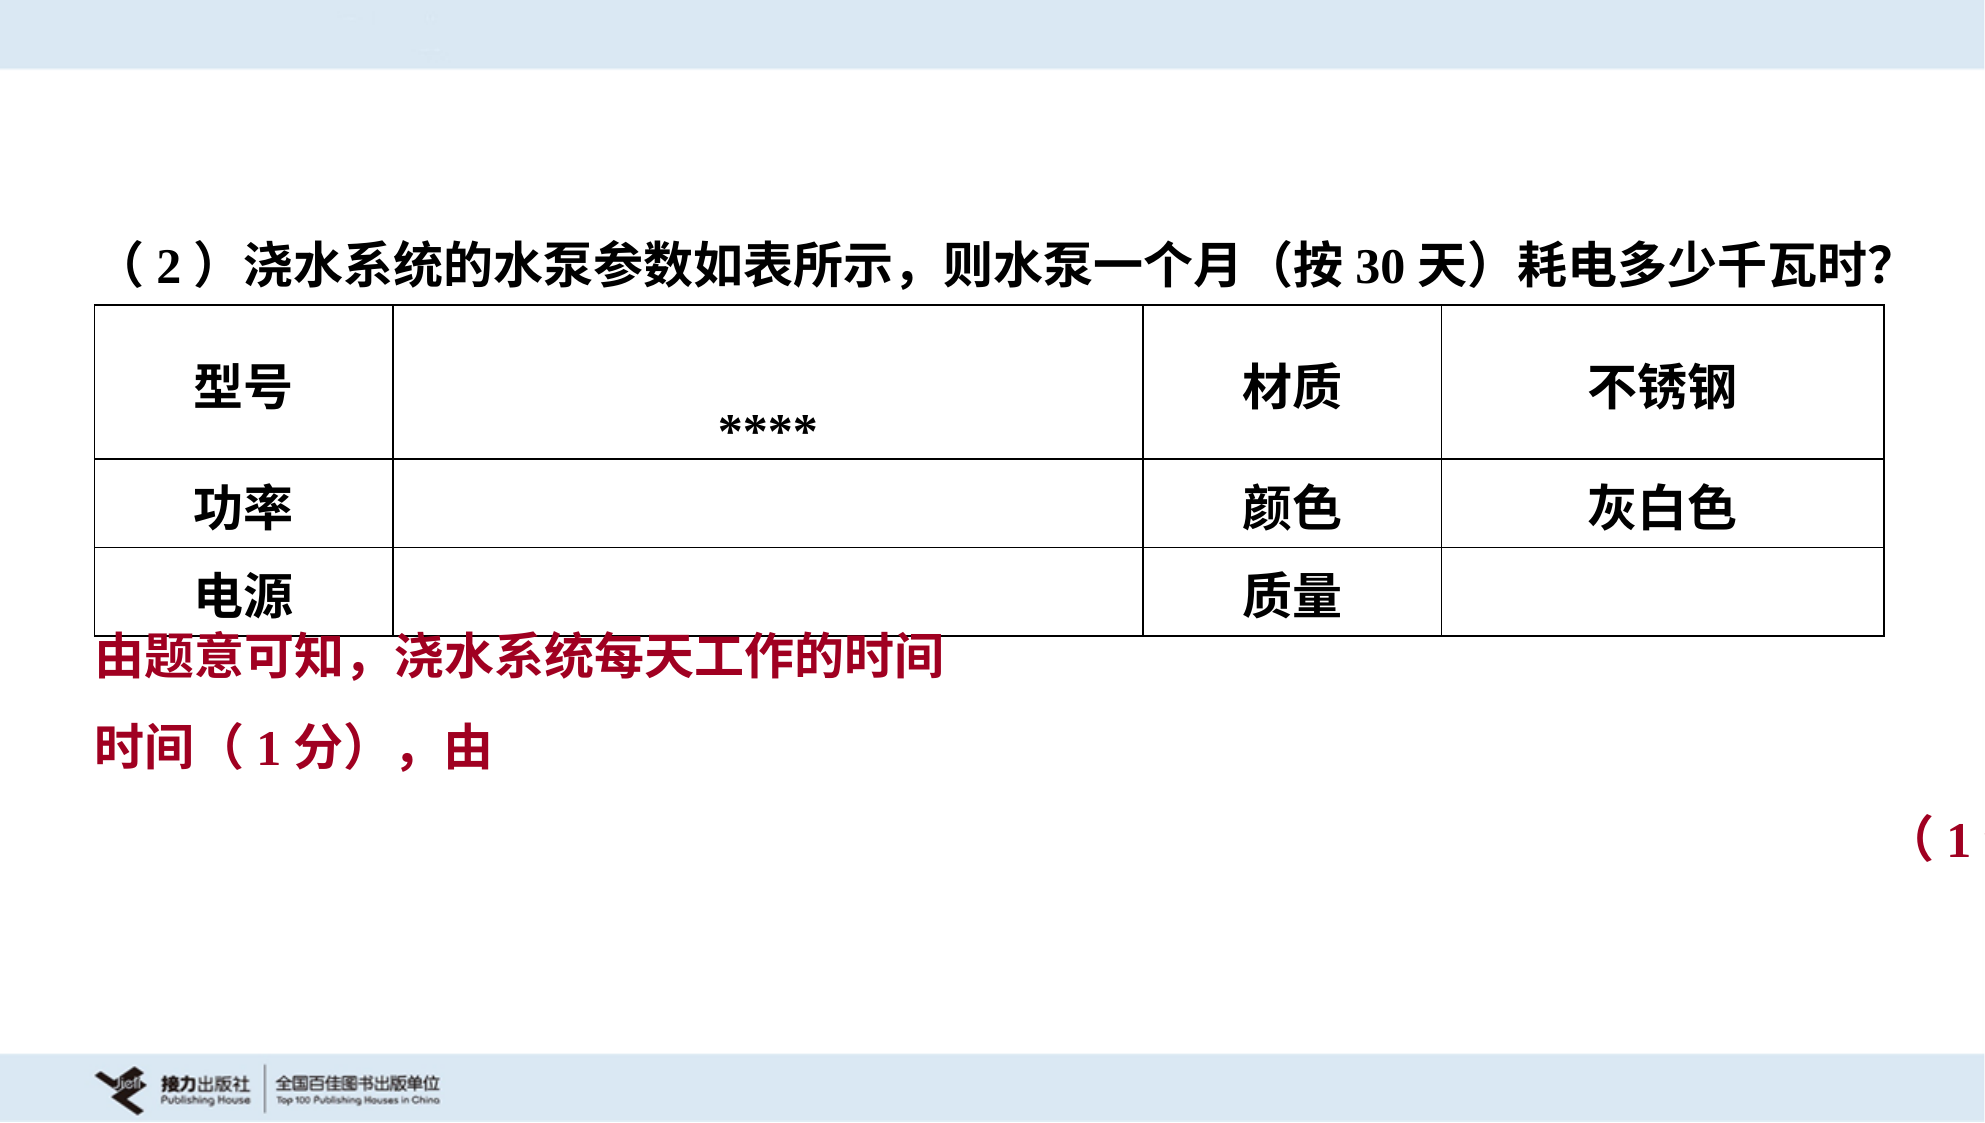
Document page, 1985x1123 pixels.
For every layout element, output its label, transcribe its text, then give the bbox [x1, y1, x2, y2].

picture [0, 0, 1985, 1122]
text_box （2）浇水系统的水泵参数如表所示，则水泵一个月（按30天）耗电多少千瓦时？ [94, 205, 1892, 294]
